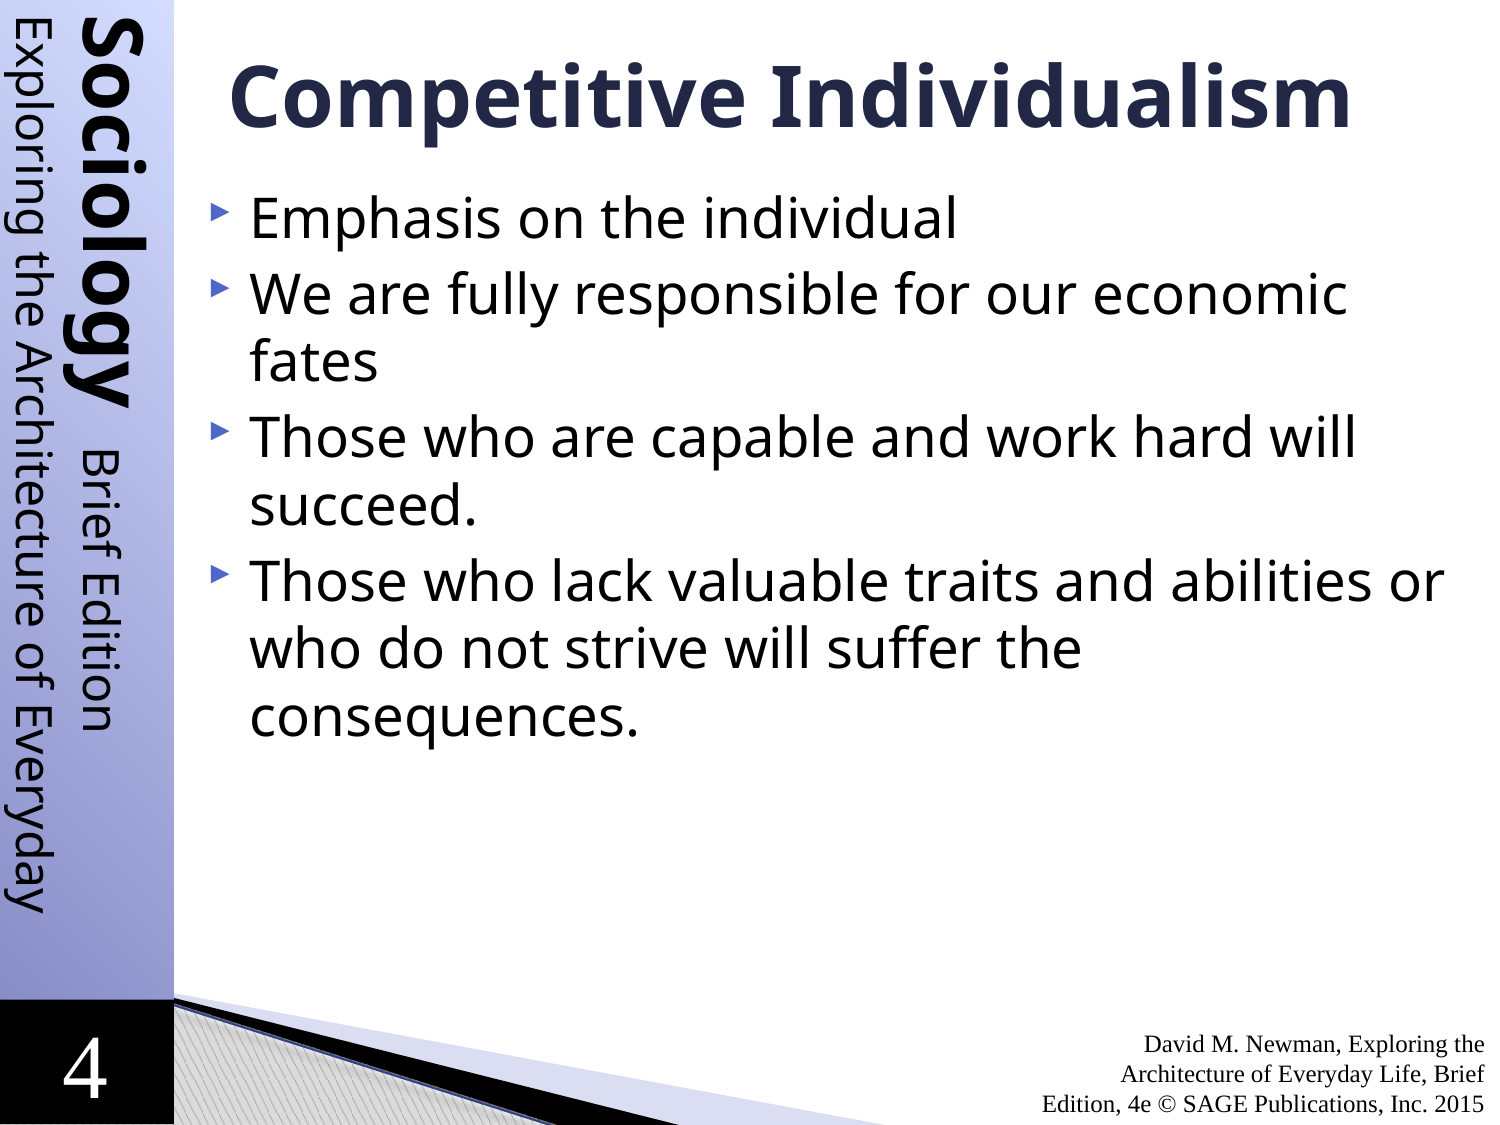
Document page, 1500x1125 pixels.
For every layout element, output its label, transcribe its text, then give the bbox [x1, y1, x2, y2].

footer David M. Newman, Exploring the Architecture of Everyday Life, Brief Edition, 4e © SAGE Publications, Inc. 2015 [1025, 1065, 1500, 1125]
picture [174, 1003, 558, 1125]
title Competitive Individualism [212, 0, 1500, 188]
list Emphasis on the individual We are fully responsible for our economic fates Those who are capable and work hard will succeed. Those who lack valuable traits and abilities or who do not strive will suffer the consequences. [174, 174, 1475, 918]
